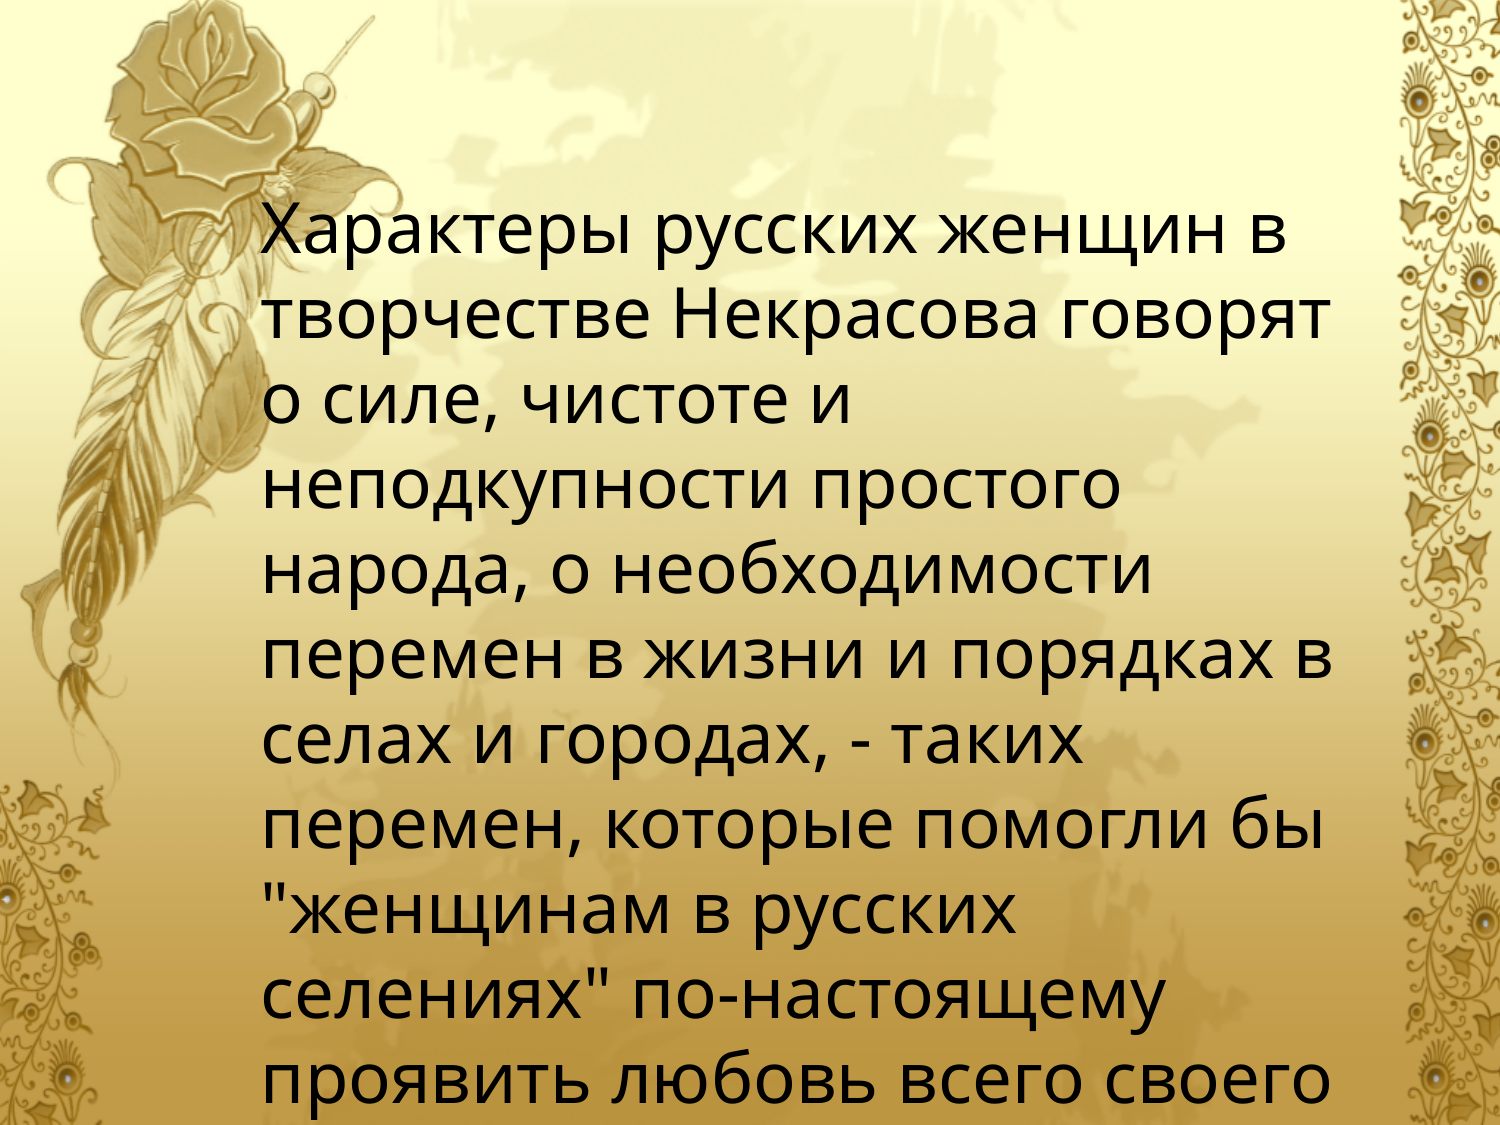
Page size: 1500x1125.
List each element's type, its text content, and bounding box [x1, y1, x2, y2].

picture [0, 0, 1500, 1125]
text_box Характеры русских женщин в творчестве Некрасова говорят о силе, чистоте и неподкупности простого народа, о необходимости перемен в жизни и порядках в селах и городах, - таких перемен, которые помогли бы "женщинам в русских селениях" по-настоящему проявить любовь всего своего сердца [246, 175, 1371, 1125]
